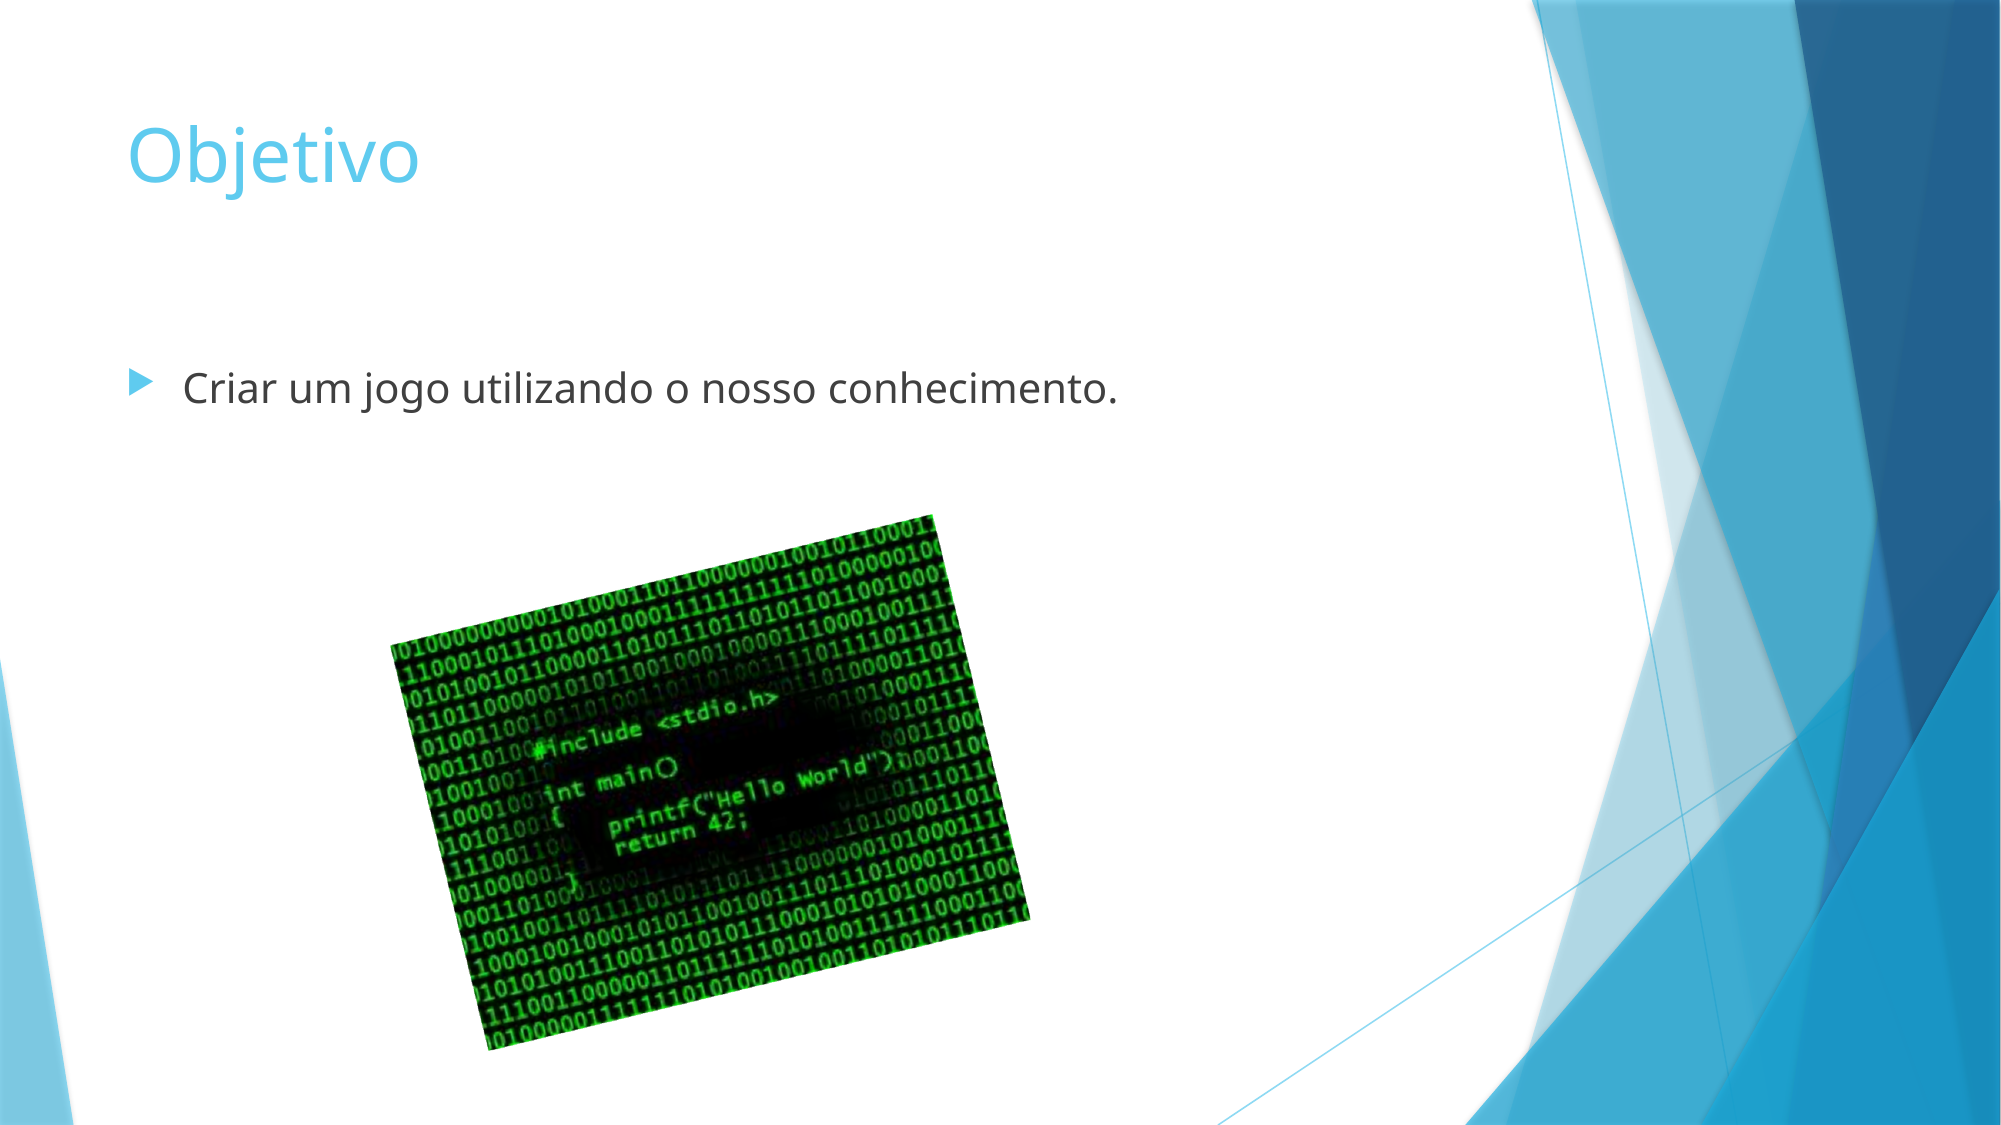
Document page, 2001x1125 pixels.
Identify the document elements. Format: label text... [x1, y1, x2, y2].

title Objetivo [111, 99, 1522, 317]
picture [391, 515, 1030, 1050]
list Criar um jogo utilizando o nosso conhecimento. [111, 354, 1522, 992]
